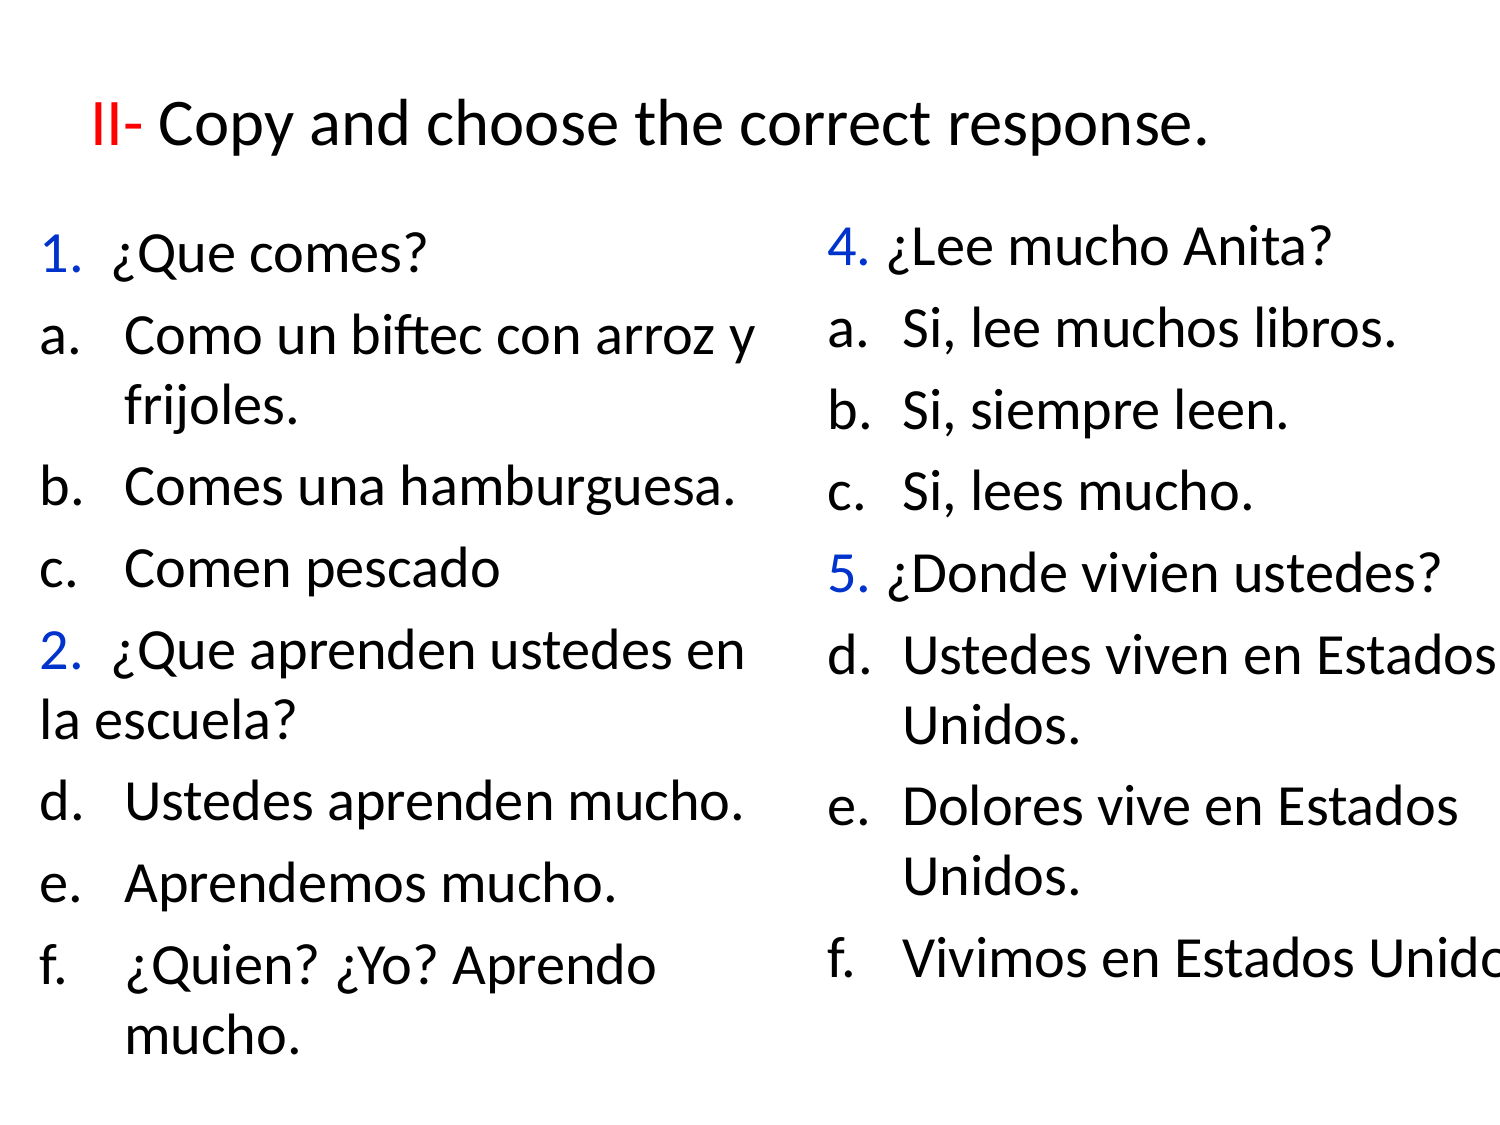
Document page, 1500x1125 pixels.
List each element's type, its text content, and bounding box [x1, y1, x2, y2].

title II- Copy and choose the correct response. [75, 24, 1425, 213]
list 4. ¿Lee mucho Anita? Si, lee muchos libros. Si, siempre leen. Si, lees mucho. 5. ¿Donde vivien ustedes? Ustedes viven en Estados Unidos. Dolores vive en Estados Unidos. Vivimos en Estados Unidos [812, 200, 1500, 906]
list 1. ¿Que comes? Como un biftec con arroz y frijoles. Comes una hamburguesa. Comen pescado 2. ¿Que aprenden ustedes en la escuela? Ustedes aprenden mucho. Aprendemos mucho. ¿Quien? ¿Yo? Aprendo mucho. [24, 125, 788, 831]
